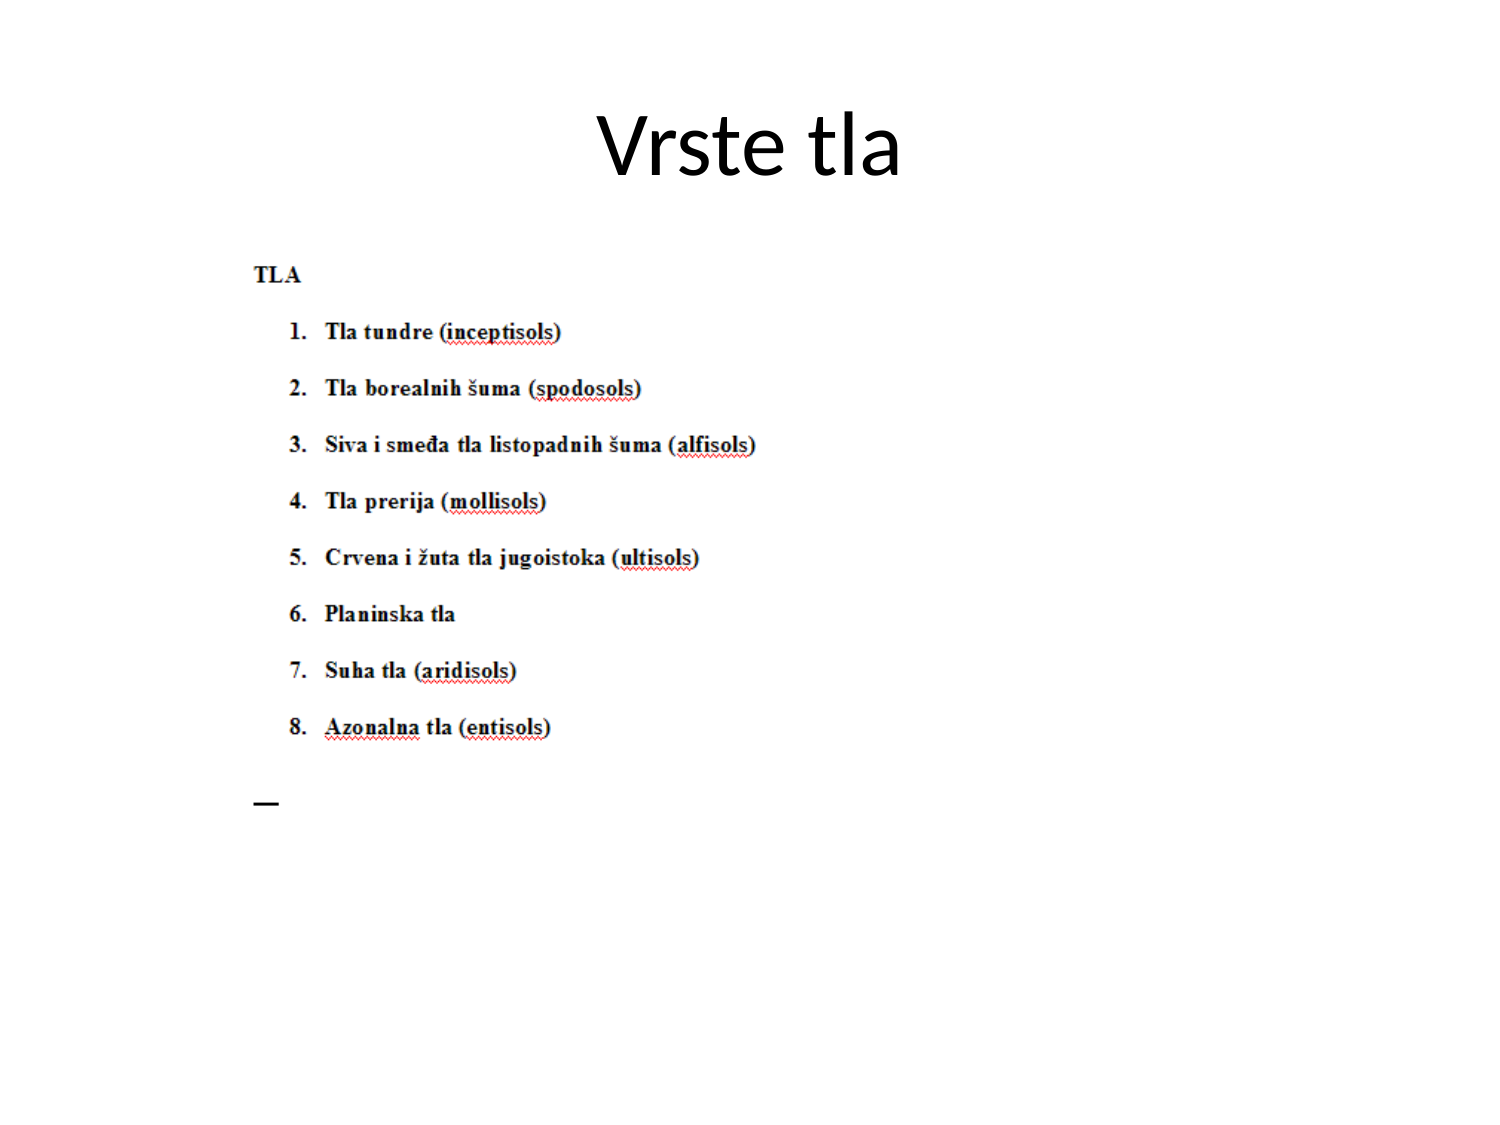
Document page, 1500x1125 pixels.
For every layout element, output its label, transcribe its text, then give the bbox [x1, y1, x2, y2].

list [230, 262, 1270, 1006]
title Vrste tla [75, 45, 1425, 233]
